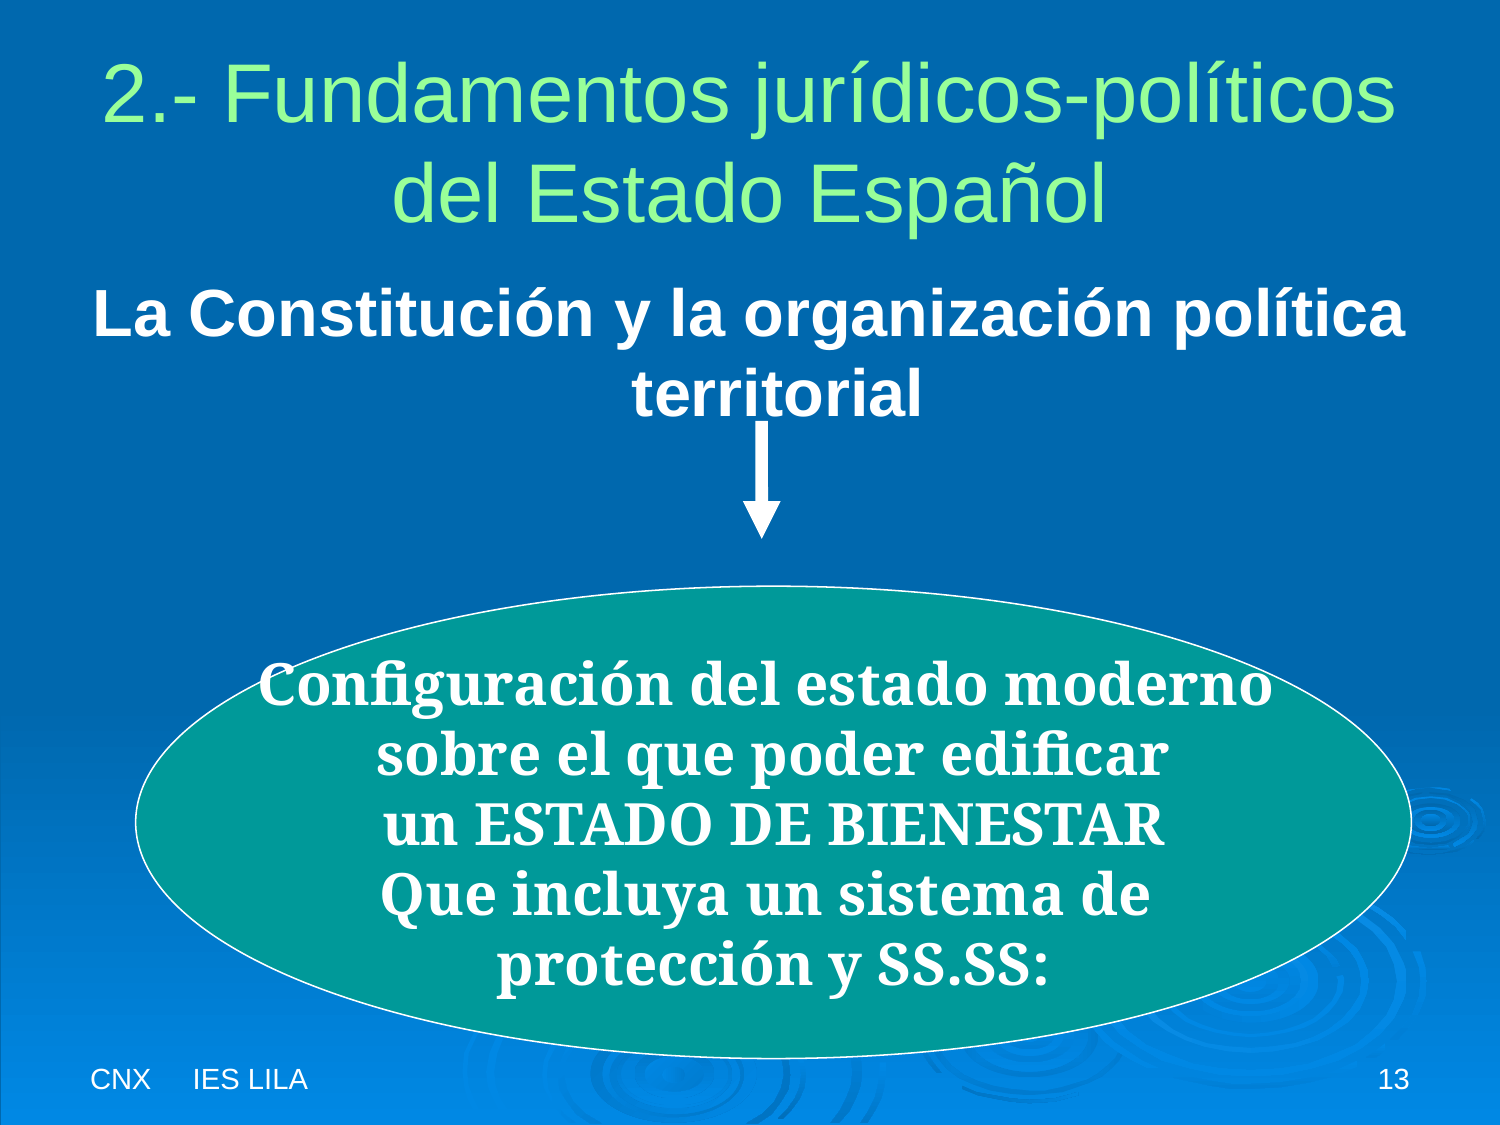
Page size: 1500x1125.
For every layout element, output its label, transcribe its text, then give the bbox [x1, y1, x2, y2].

slide_number 13 [1074, 1024, 1426, 1103]
text_box [755, 420, 768, 539]
slide_number CNX IES LILA [74, 1024, 426, 1103]
list La Constitución y la organización política territorial [74, 262, 1426, 1006]
title 2.- Fundamentos jurídicos-políticos del Estado Español [74, 45, 1426, 233]
text_box Configuración del estado moderno sobre el que poder edificar un ESTADO DE BIENESTAR Que incluya un sistema de protección y SS.SS: [135, 586, 1412, 1059]
